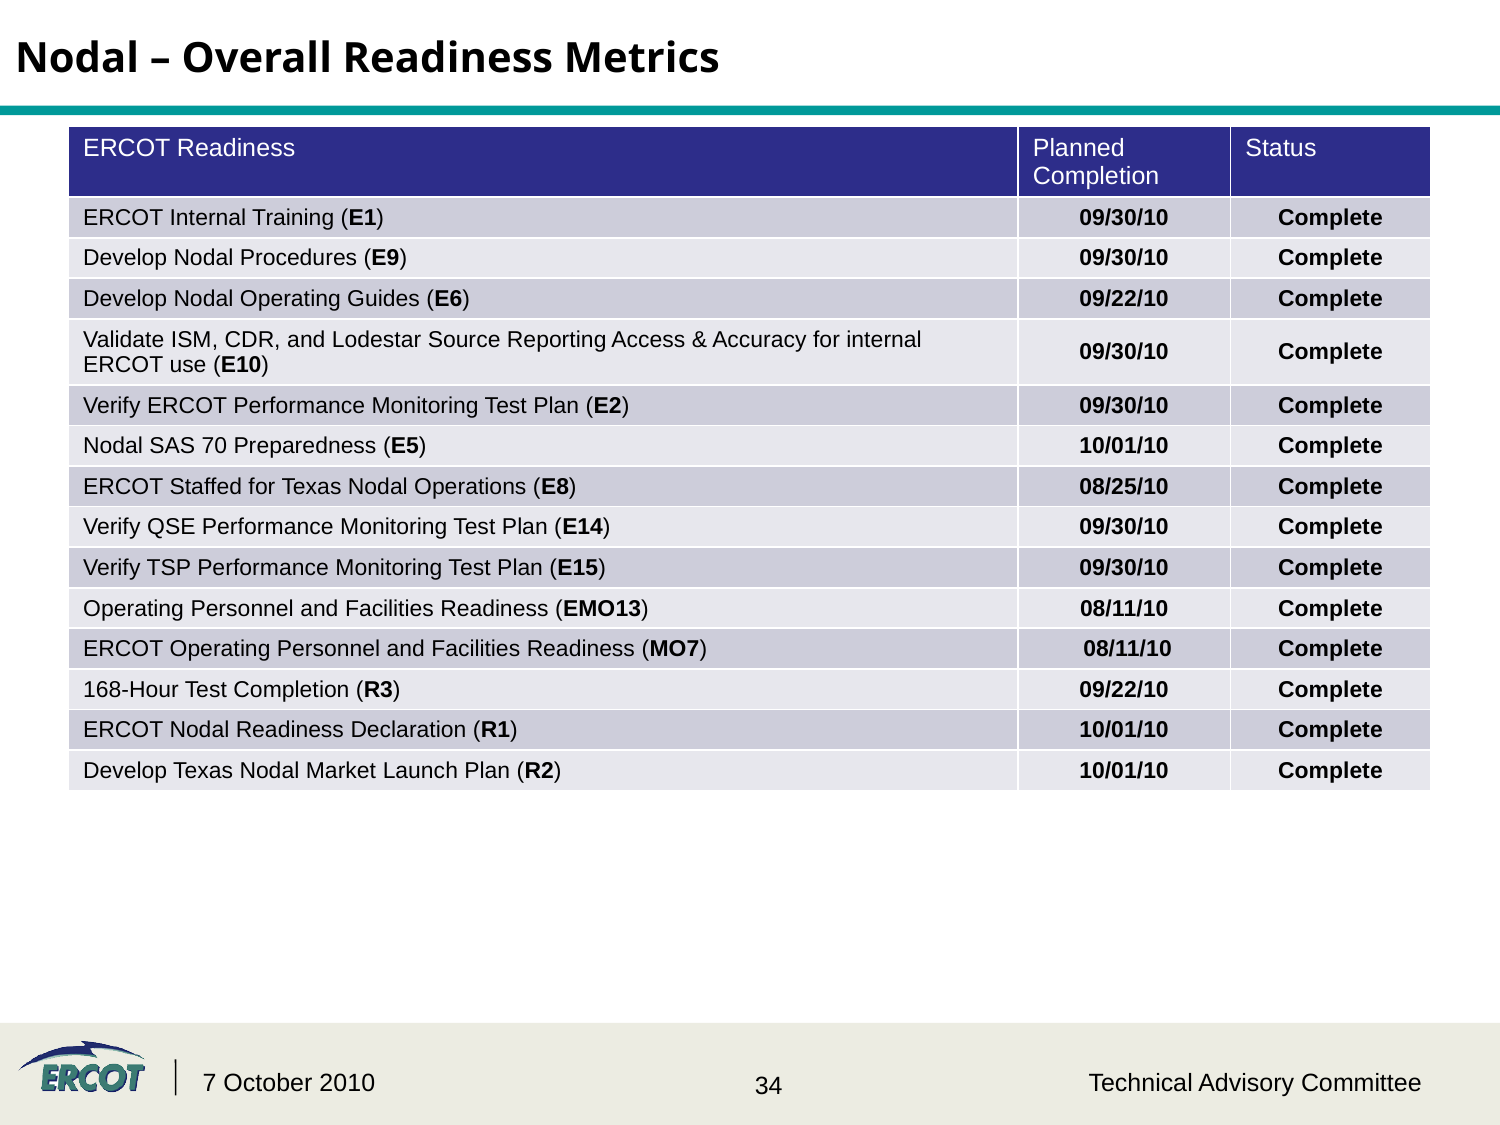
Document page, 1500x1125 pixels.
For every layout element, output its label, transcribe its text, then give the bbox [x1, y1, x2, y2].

table_cell 09/30/10 [1019, 198, 1230, 237]
table_cell ERCOT Staffed for Texas Nodal Operations (E8) [69, 467, 1017, 506]
table_cell Verify TSP Performance Monitoring Test Plan (E15) [69, 548, 1017, 587]
table_cell 09/30/10 [1019, 507, 1230, 546]
table_cell 09/30/10 [1019, 239, 1230, 277]
table_header Status [1231, 127, 1430, 196]
table_cell Complete [1231, 710, 1430, 749]
table_header Planned Completion [1019, 127, 1230, 196]
table_cell 09/22/10 [1019, 670, 1230, 709]
table_cell ERCOT Internal Training (E1) [69, 198, 1017, 237]
table_cell 09/22/10 [1019, 279, 1230, 318]
picture [10, 1031, 151, 1111]
table_cell Complete [1231, 548, 1430, 587]
table_cell Complete [1231, 507, 1430, 546]
table_cell 09/30/10 [1019, 386, 1230, 425]
table_cell Complete [1231, 589, 1430, 627]
table_cell Develop Texas Nodal Market Launch Plan (R2) [69, 751, 1017, 790]
table_cell Operating Personnel and Facilities Readiness (EMO13) [69, 589, 1017, 627]
table_cell Develop Nodal Procedures (E9) [69, 239, 1017, 277]
table_cell ERCOT Operating Personnel and Facilities Readiness (MO7) [69, 629, 1017, 668]
table_cell Develop Nodal Operating Guides (E6) [69, 279, 1017, 318]
table_cell Nodal SAS 70 Preparedness (E5) [69, 426, 1017, 465]
table_cell 10/01/10 [1019, 751, 1230, 790]
table_cell 08/11/10 [1019, 589, 1230, 627]
table_cell Verify QSE Performance Monitoring Test Plan (E14) [69, 507, 1017, 546]
footer Technical Advisory Committee [1024, 1059, 1438, 1125]
table_cell 08/25/10 [1019, 467, 1230, 506]
table_cell 168-Hour Test Completion (R3) [69, 670, 1017, 709]
table_cell ERCOT Nodal Readiness Declaration (R1) [69, 710, 1017, 749]
table_cell Complete [1231, 239, 1430, 277]
table_cell 10/01/10 [1019, 710, 1230, 749]
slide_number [187, 1059, 538, 1125]
text_box Nodal – Overall Readiness Metrics [0, 0, 1500, 113]
table_cell 08/11/10 [1019, 629, 1230, 668]
table_cell Verify ERCOT Performance Monitoring Test Plan (E2) [69, 386, 1017, 425]
table_cell Complete [1231, 629, 1430, 668]
table_cell 10/01/10 [1019, 426, 1230, 465]
table_cell Complete [1231, 467, 1430, 506]
table_cell Complete [1231, 670, 1430, 709]
table_cell 09/30/10 [1019, 320, 1230, 384]
table_cell Complete [1231, 279, 1430, 318]
table_header ERCOT Readiness [69, 127, 1017, 196]
table_cell Complete [1231, 320, 1430, 384]
table_cell Validate ISM, CDR, and Lodestar Source Reporting Access & Accuracy for internal ERCOT use (E10) [69, 320, 1017, 384]
table_cell Complete [1231, 751, 1430, 790]
table_cell Complete [1231, 386, 1430, 425]
table_cell Complete [1231, 198, 1430, 237]
table_cell Complete [1231, 426, 1430, 465]
table_cell 09/30/10 [1019, 548, 1230, 587]
